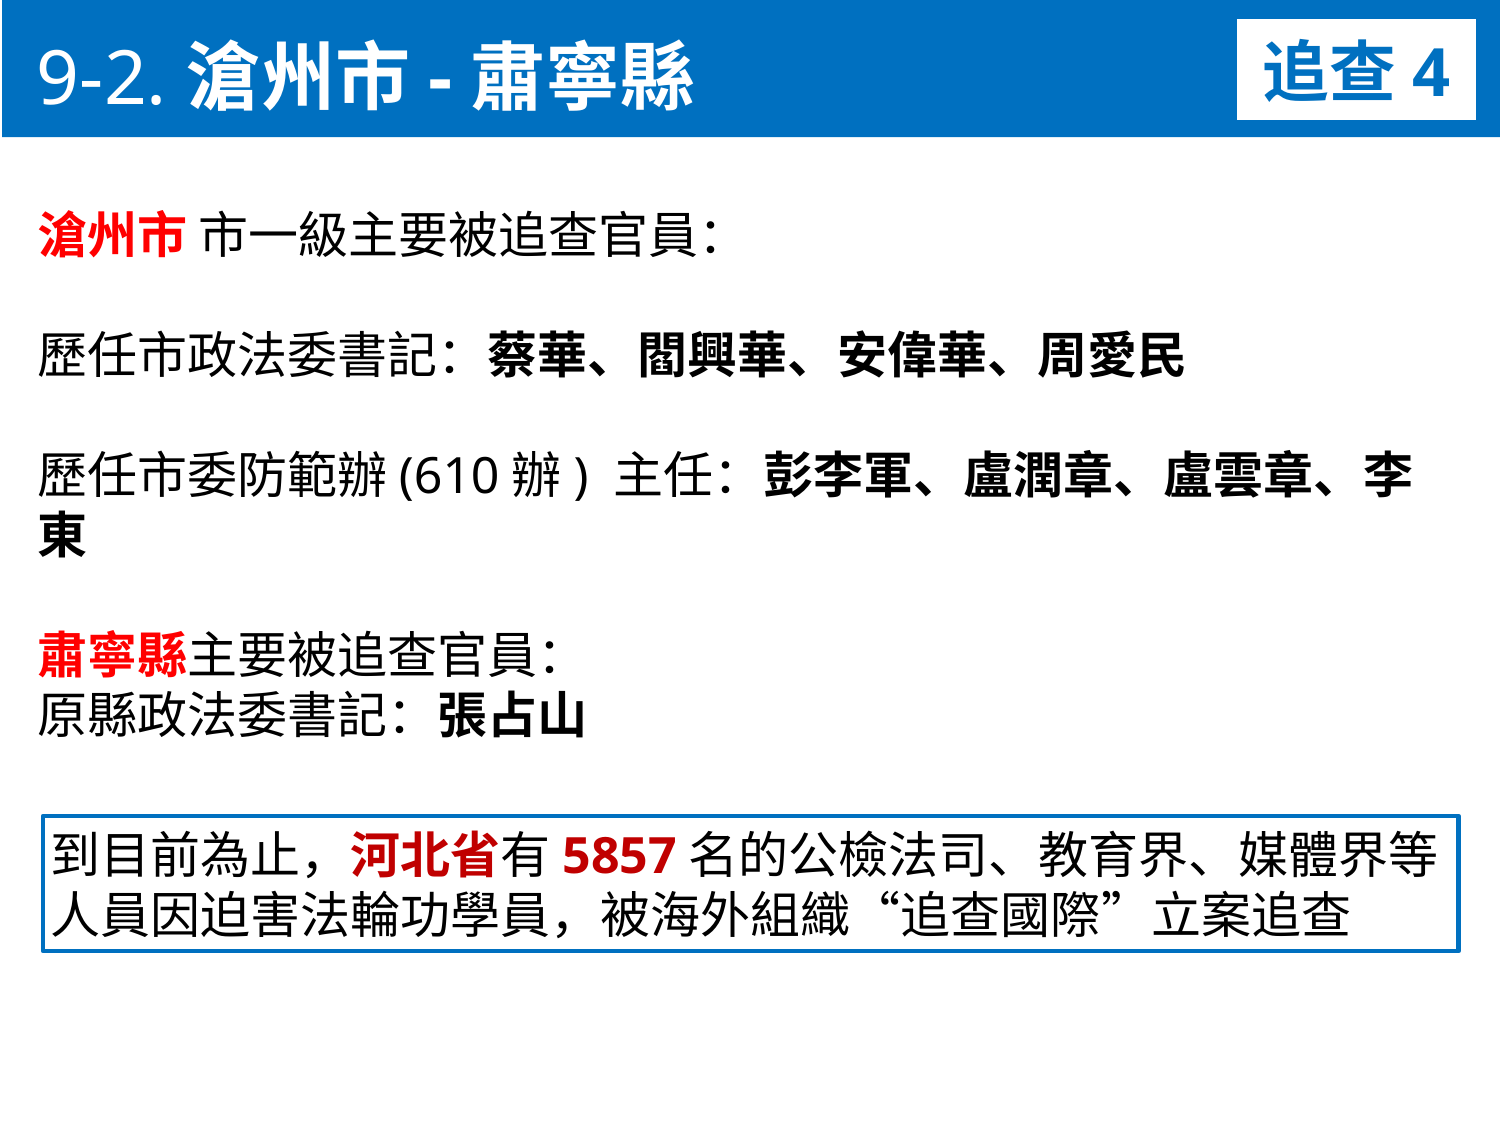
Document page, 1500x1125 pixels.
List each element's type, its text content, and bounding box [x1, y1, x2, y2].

text_box 到目前為止，河北省有5857名的公檢法司、教育界、媒體界等人員因迫害法輪功學員，被海外組織“追查國際”立案追查 [43, 816, 1459, 952]
text_box 滄州市 市一級主要被追查官員： 歷任市政法委書記：蔡華、閻興華、安偉華、周愛民 歷任市委防範辦(610辦) 主任：彭李軍、盧潤章、盧雲章、李東 肅寧縣主要被追查官員： 原縣政法委書記：張占山 [29, 196, 1459, 751]
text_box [1234, 14, 1479, 125]
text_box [1, 0, 1500, 138]
